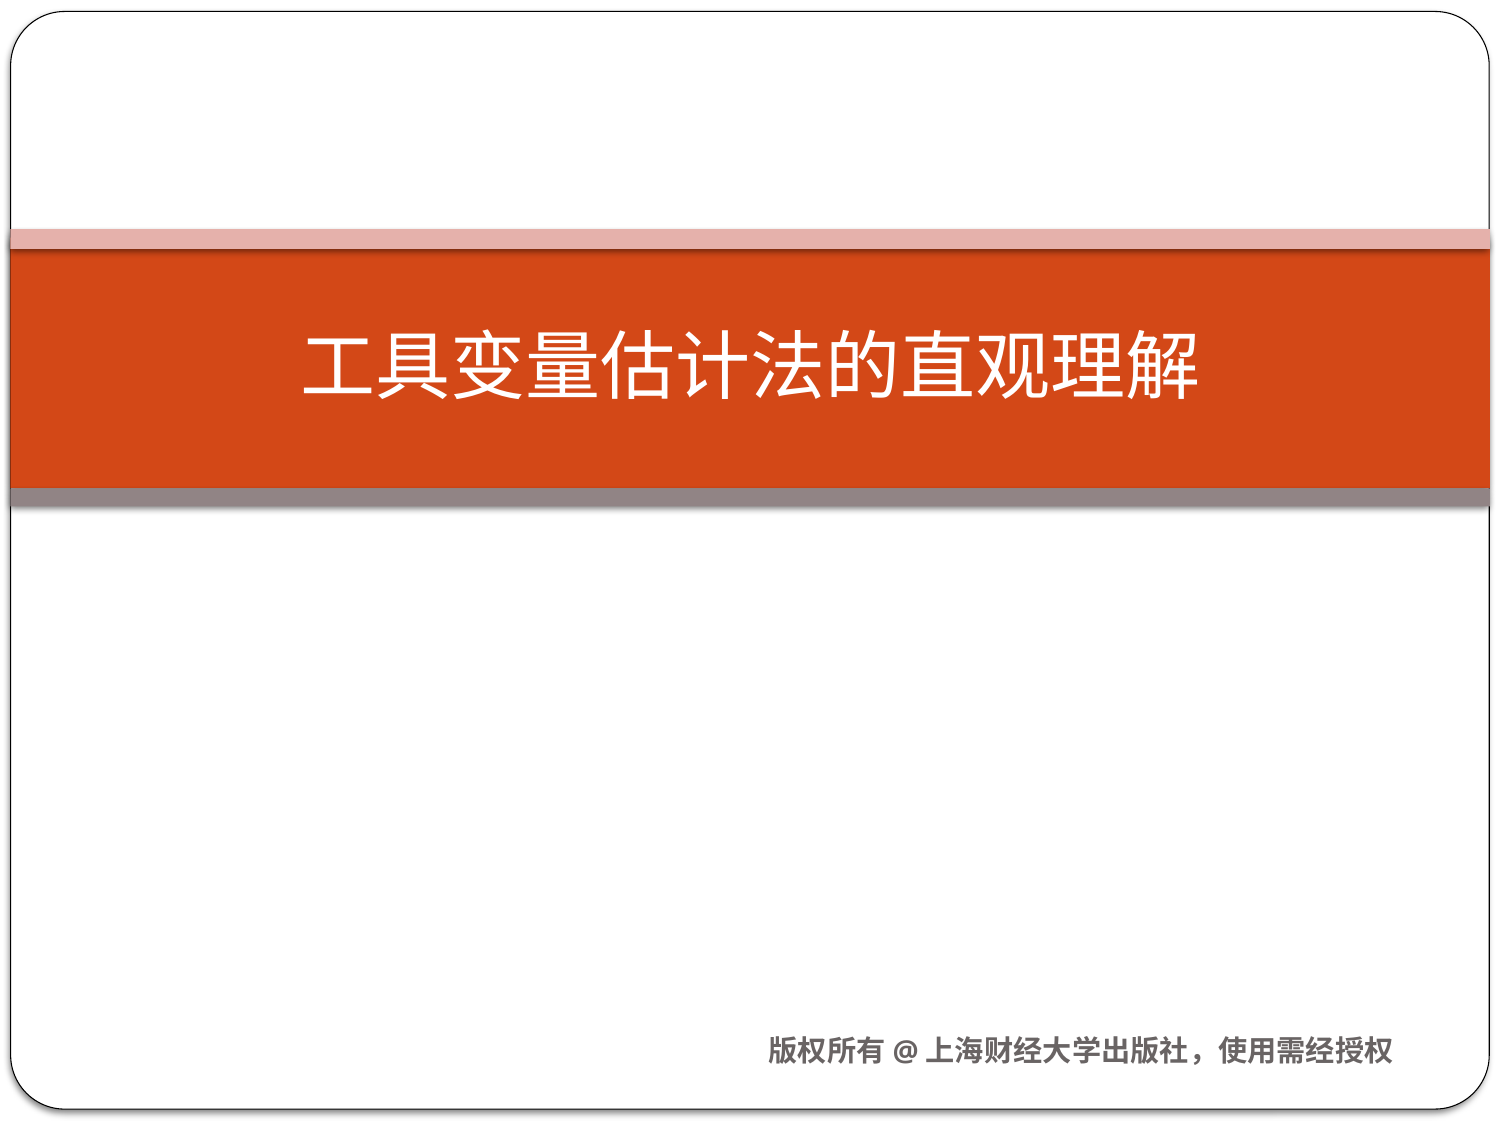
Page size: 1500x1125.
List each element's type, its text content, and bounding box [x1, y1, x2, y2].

footer 版权所有@上海财经大学出版社，使用需经授权 [650, 1012, 1500, 1088]
title 工具变量估计法的直观理解 [75, 247, 1425, 489]
